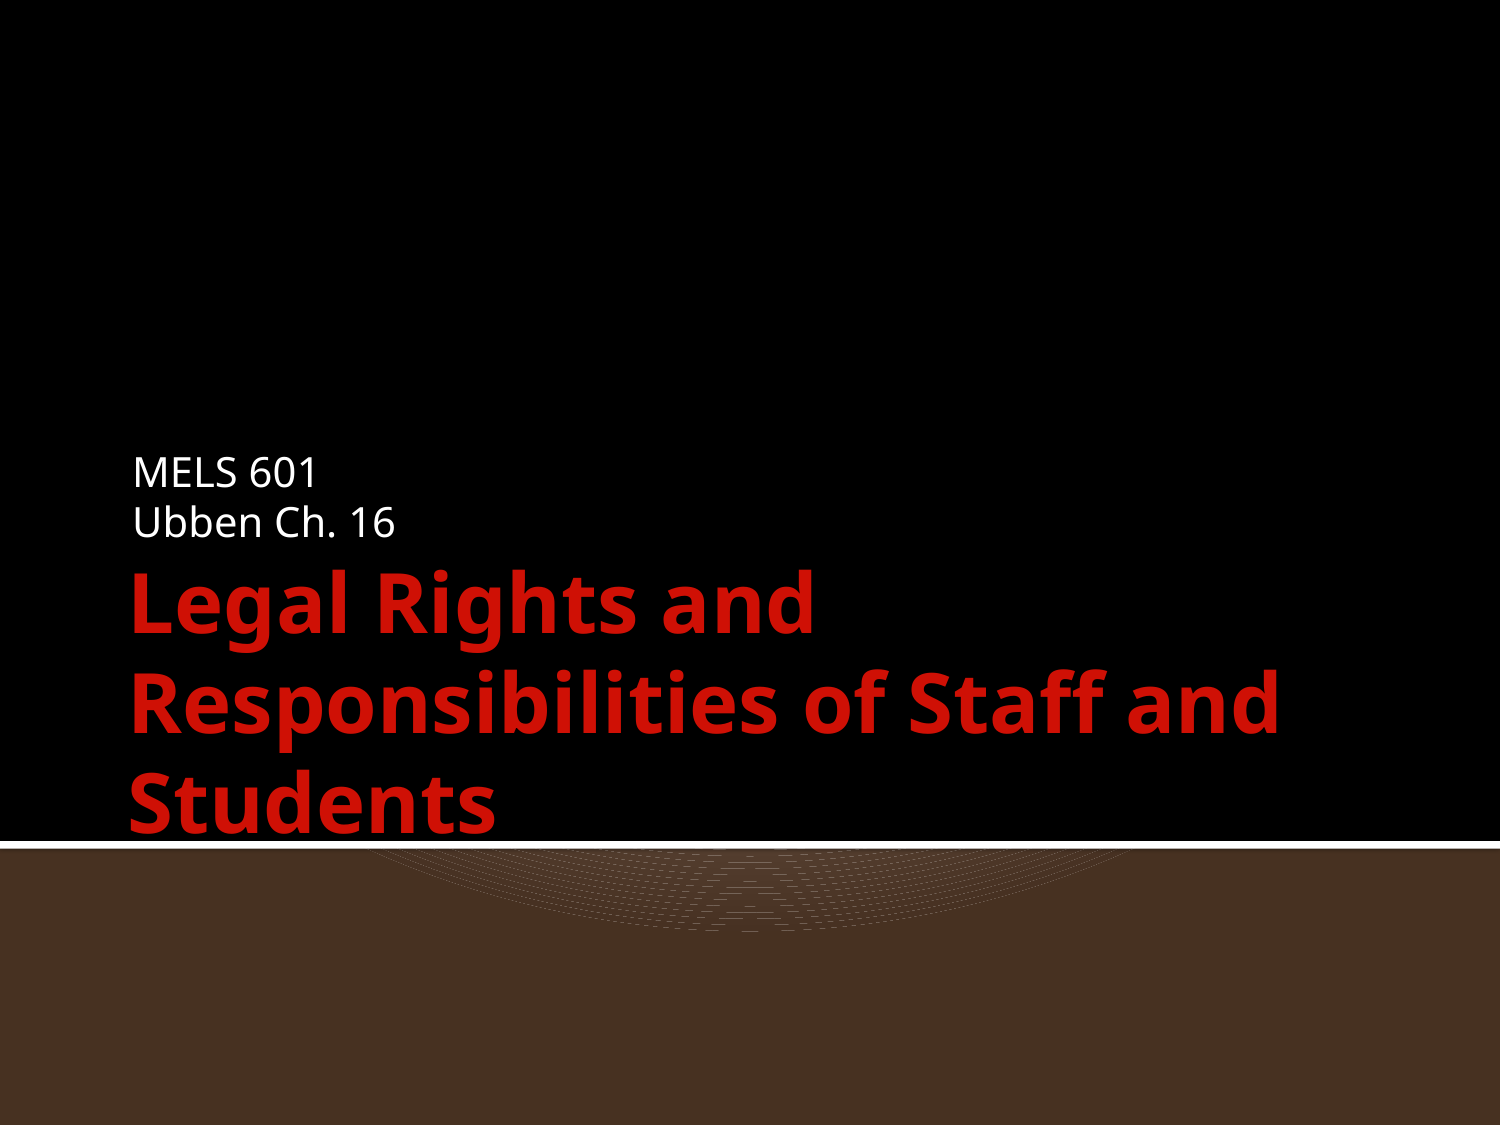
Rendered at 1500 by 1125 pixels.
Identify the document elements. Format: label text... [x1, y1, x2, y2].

subtitle MELS 601 Ubben Ch. 16 [112, 299, 1438, 546]
title Legal Rights and Responsibilities of Staff and Students [112, 550, 1438, 825]
